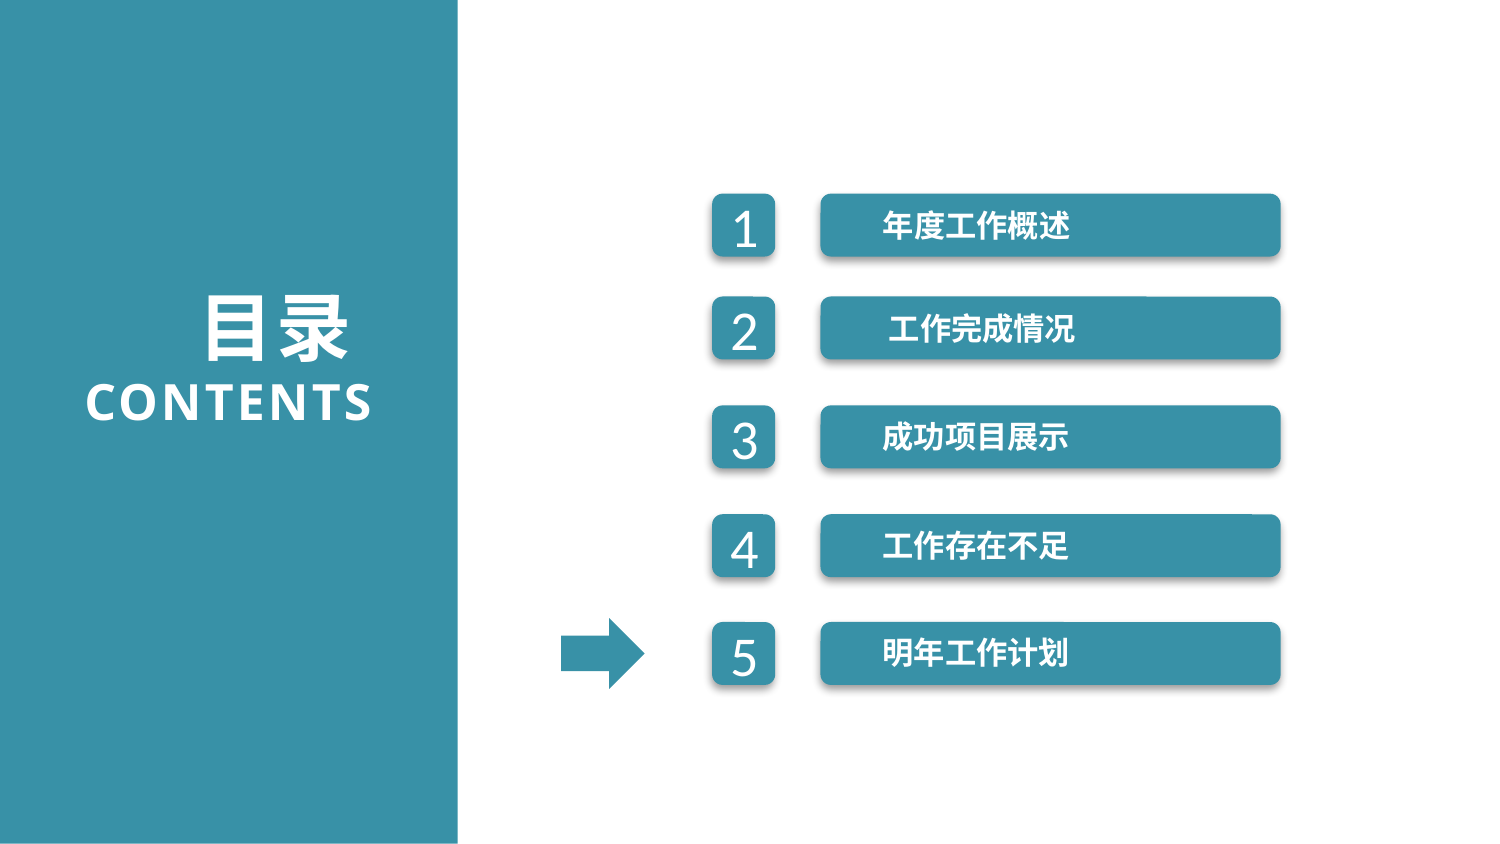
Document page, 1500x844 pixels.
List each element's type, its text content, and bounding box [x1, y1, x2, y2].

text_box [820, 405, 1281, 469]
text_box 1 [709, 191, 778, 259]
text_box [0, 0, 460, 844]
text_box 4 [709, 512, 778, 580]
text_box 2 [709, 294, 778, 362]
text_box [558, 616, 647, 691]
text_box 5 [709, 619, 778, 688]
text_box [820, 193, 1281, 257]
text_box 3 [709, 403, 778, 471]
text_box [820, 296, 1281, 360]
text_box 目录 CONTENTS [41, 273, 387, 438]
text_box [820, 621, 1281, 686]
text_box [820, 513, 1281, 578]
